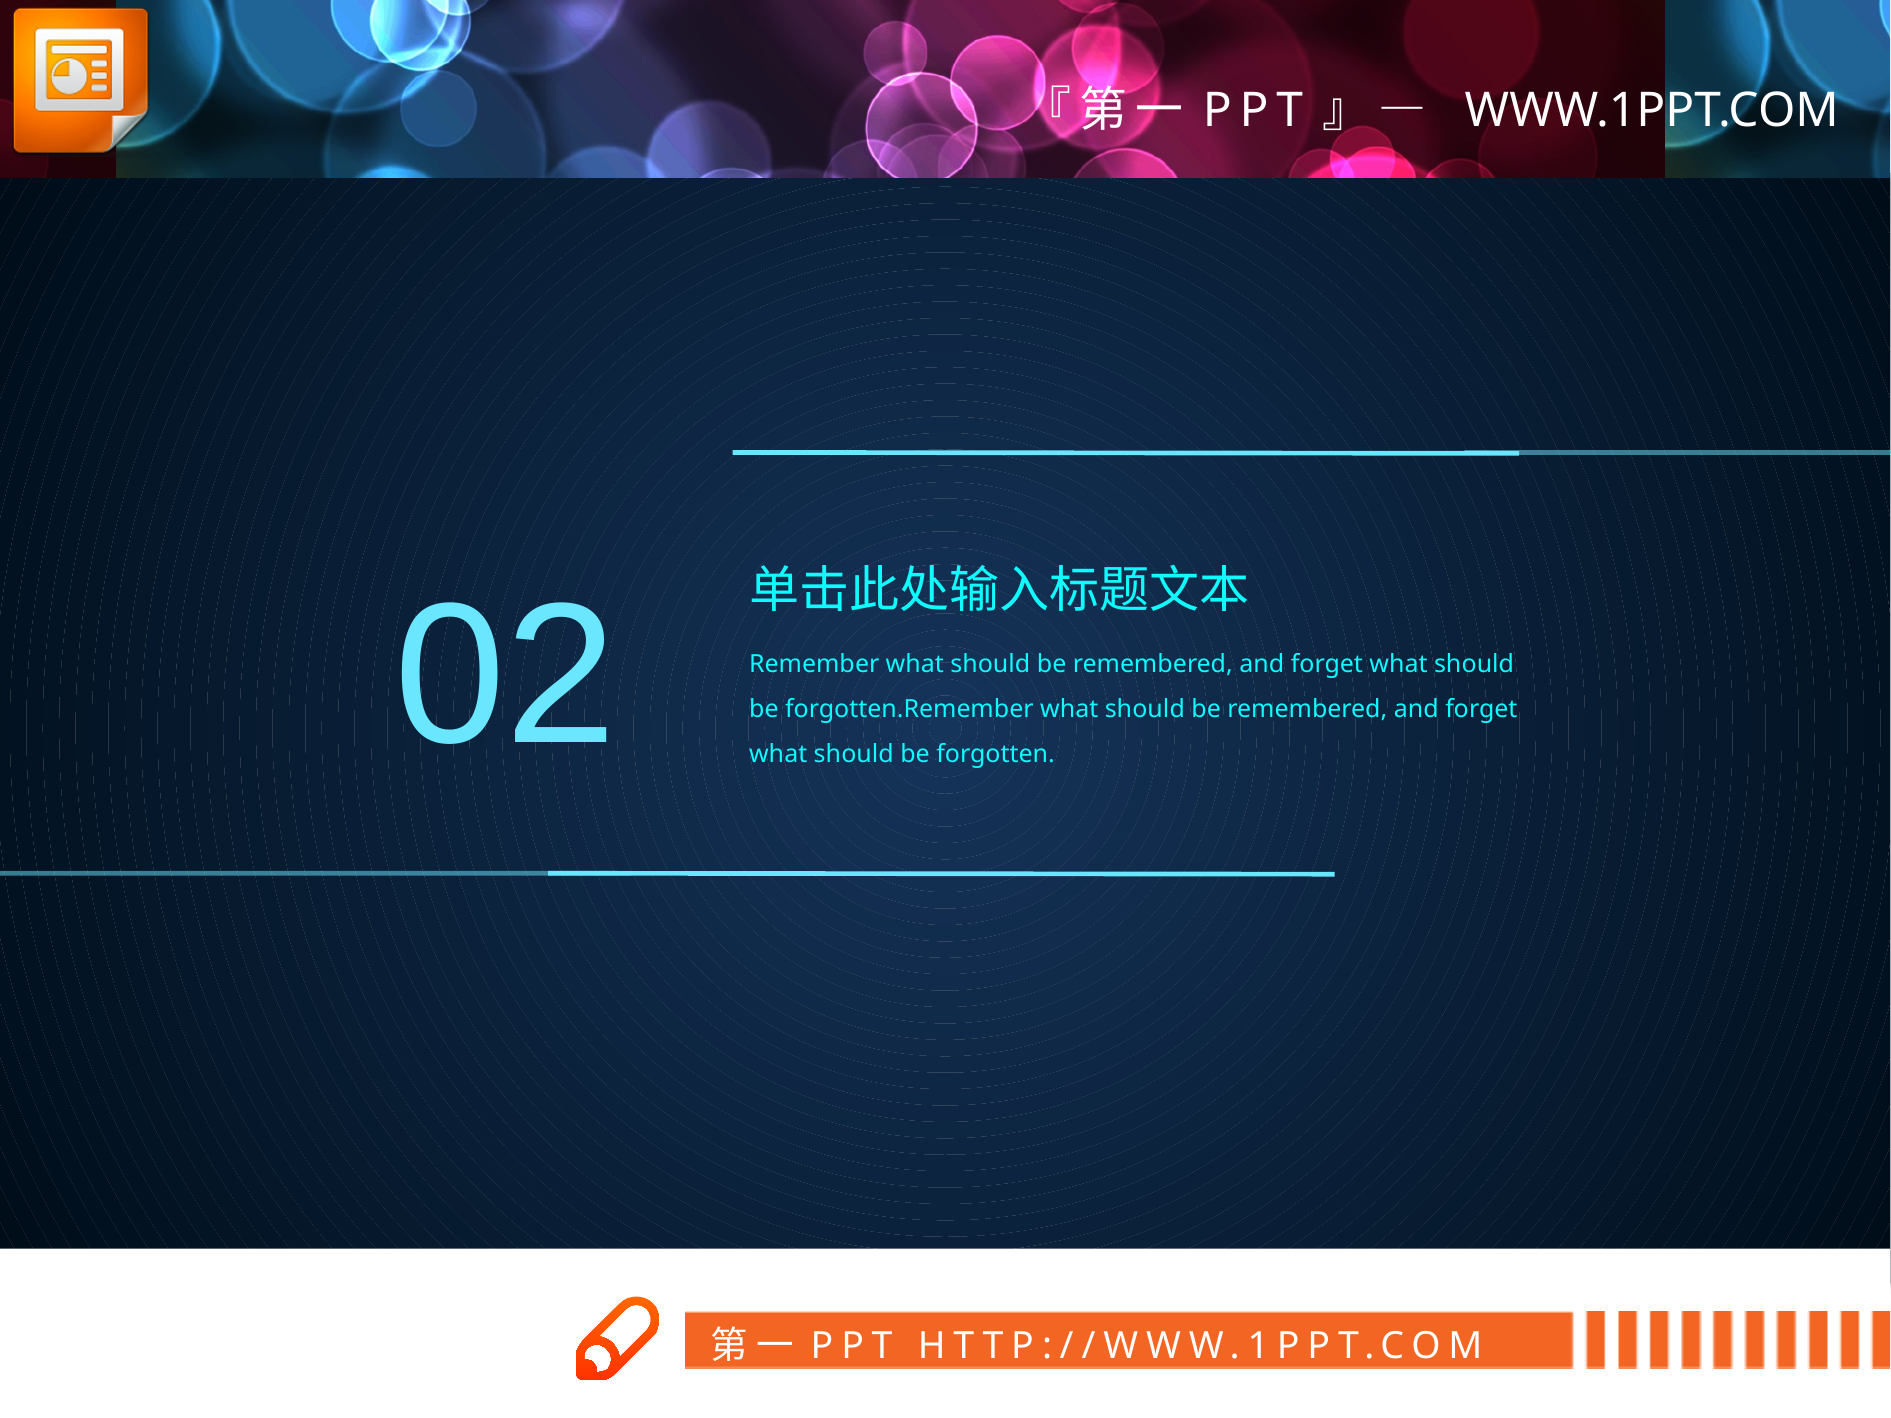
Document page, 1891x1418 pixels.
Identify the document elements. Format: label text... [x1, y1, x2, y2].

text_box 单击此处输入标题文本 [734, 549, 1348, 625]
text_box Remember what should be remembered, and forget what should be forgotten.Remember what should be remembered, and forget what should be forgotten. [734, 625, 1555, 775]
picture [0, 0, 1891, 178]
text_box 02 [303, 534, 632, 790]
picture [685, 1311, 1891, 1369]
